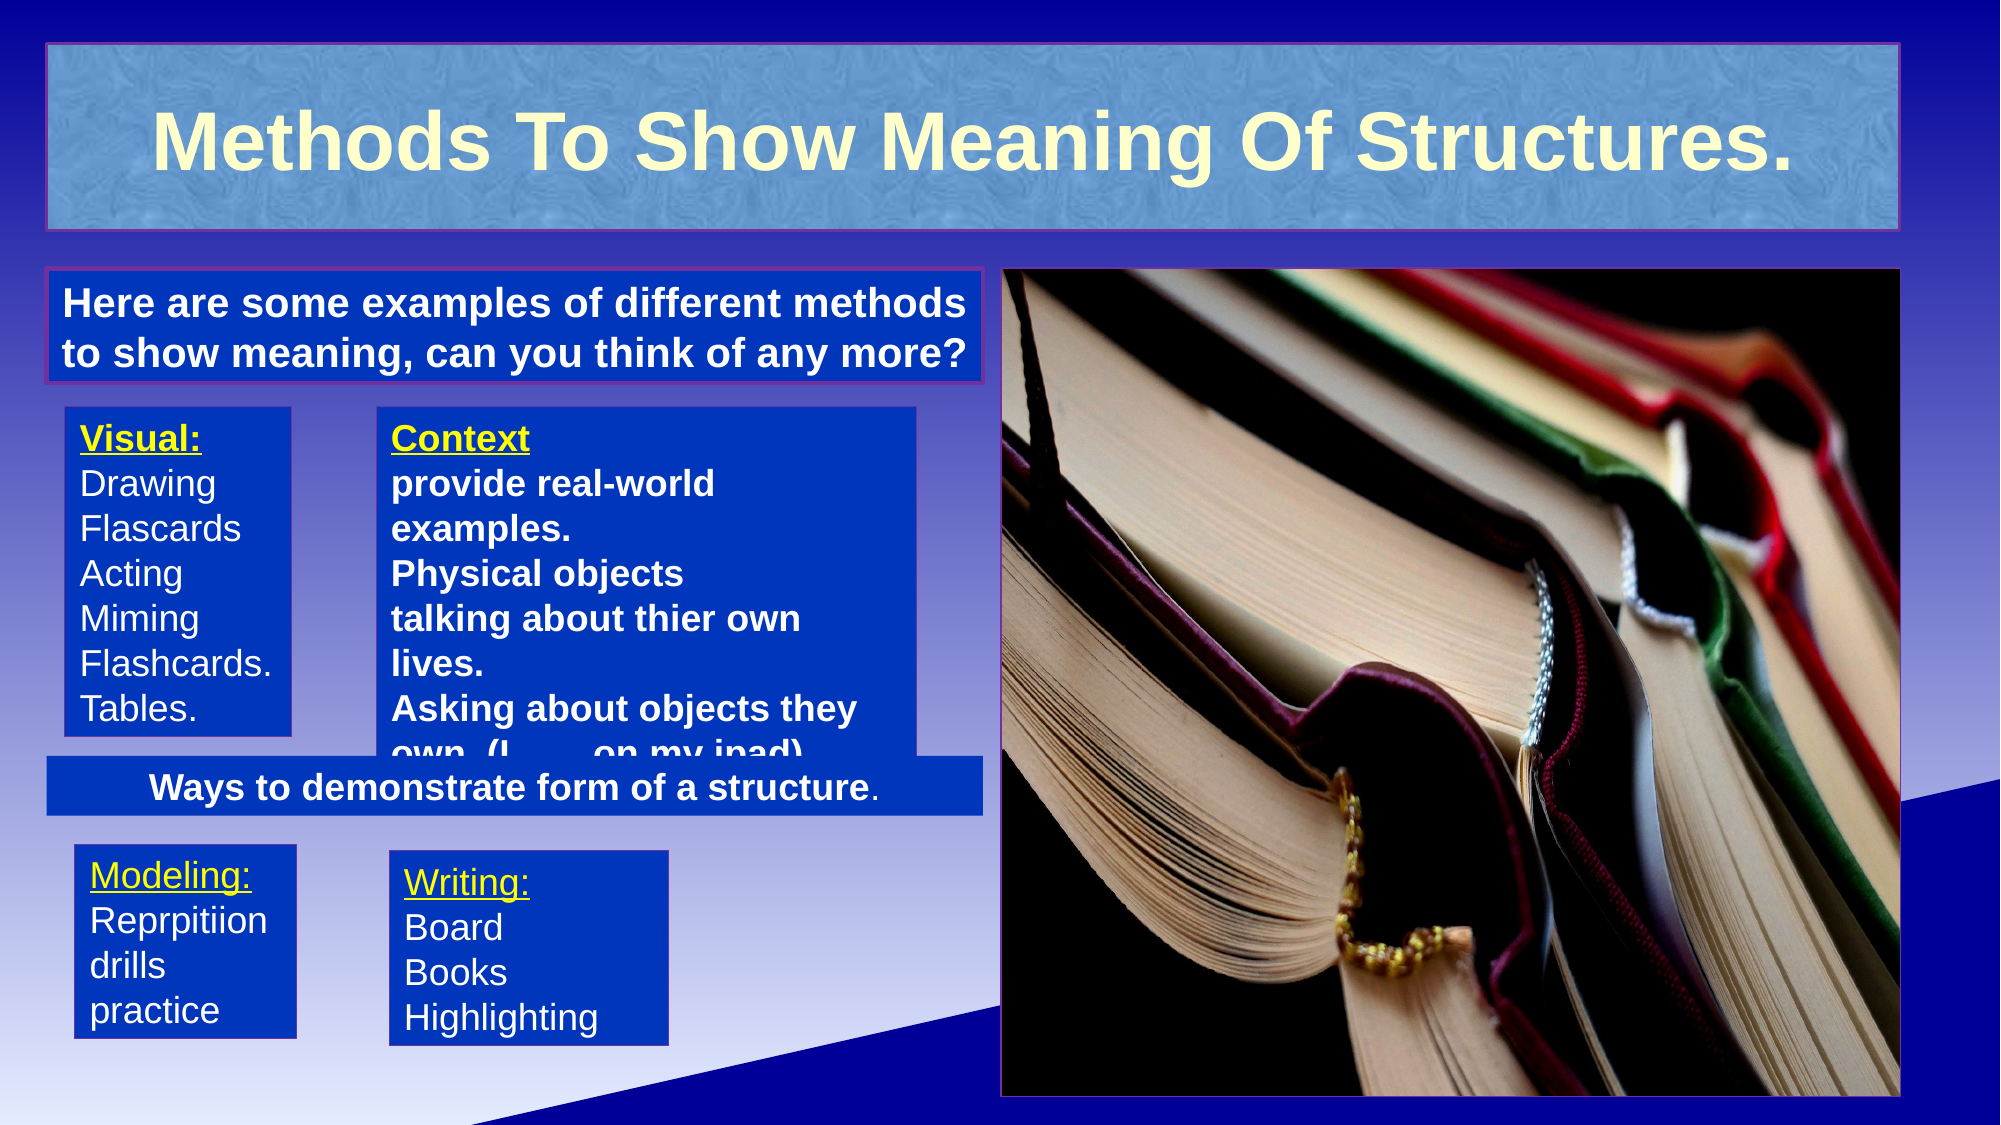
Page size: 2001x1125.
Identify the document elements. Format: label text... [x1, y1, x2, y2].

text_box Context provide real-world examples. Physical objects talking about thier own lives. Asking about objects they own. (I ___ on my ipad) [376, 406, 917, 755]
text_box Modeling: Reprpitiion drills practice [74, 844, 296, 1039]
title Methods To Show Meaning Of Structures. [46, 43, 1901, 232]
text_box Visual: Drawing Flascards Acting Miming Flashcards. Tables. [64, 406, 292, 737]
text_box Here are some examples of different methods to show meaning, can you think of any more? [46, 268, 984, 384]
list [1001, 268, 1900, 1096]
text_box Ways to demonstrate form of a structure. [46, 755, 983, 816]
text_box Writing: Board Books Highlighting [389, 850, 669, 1046]
